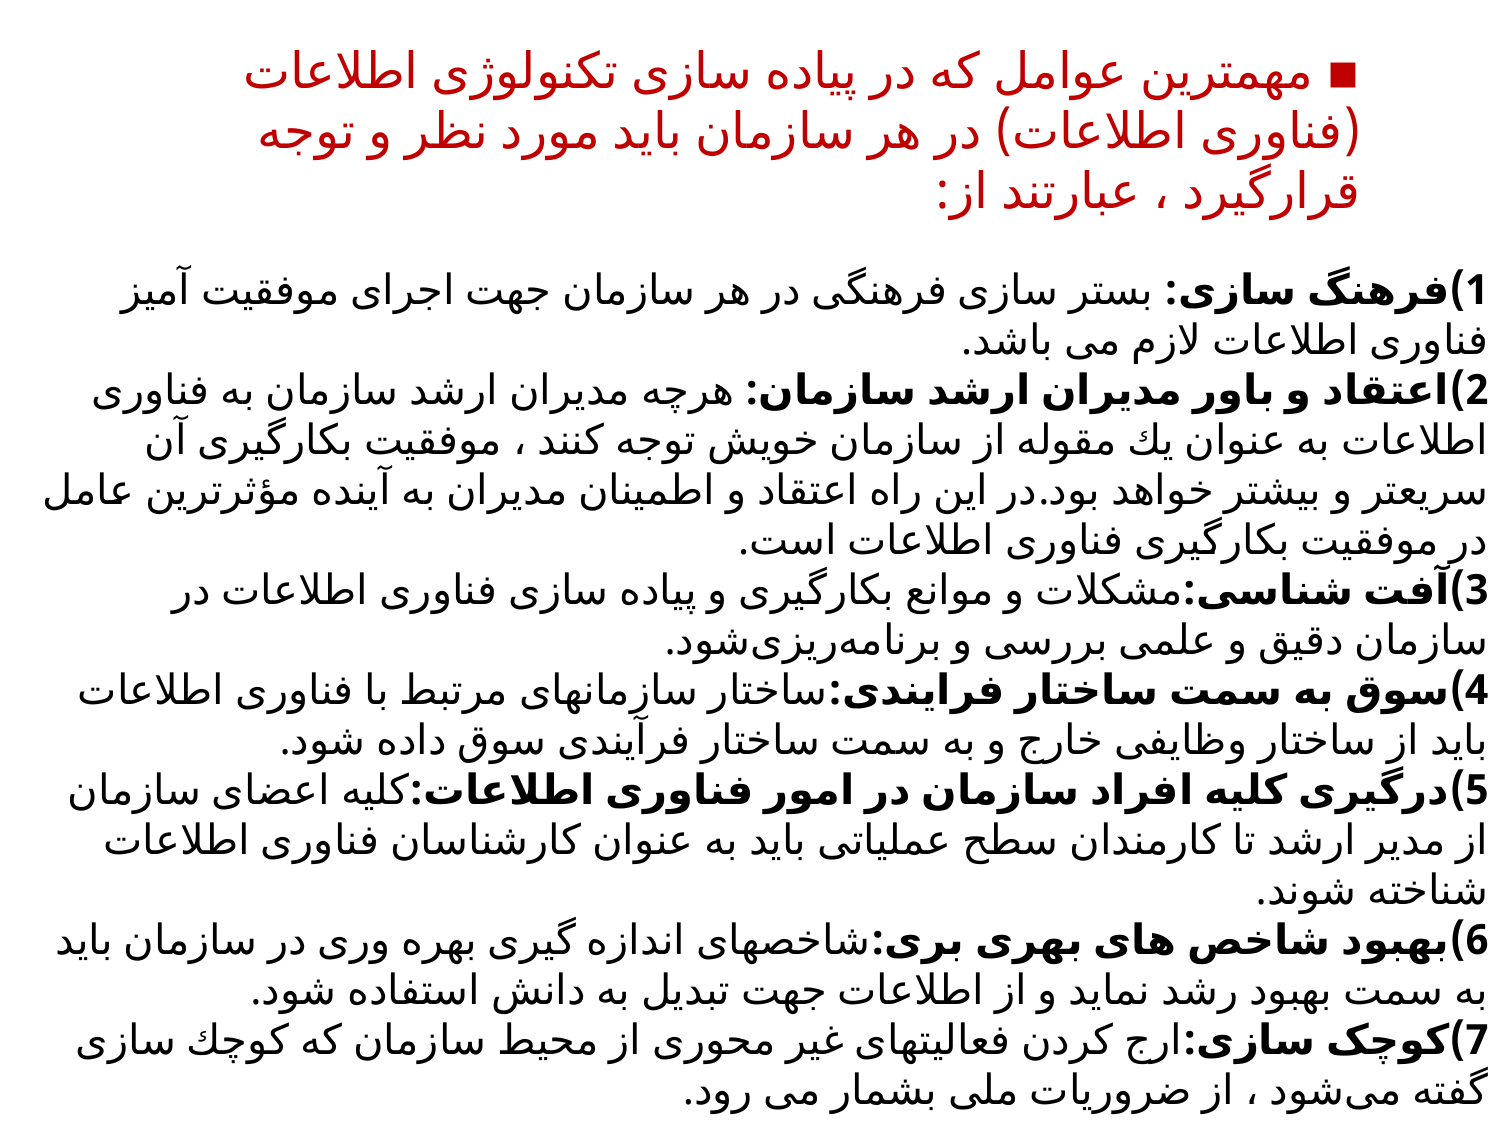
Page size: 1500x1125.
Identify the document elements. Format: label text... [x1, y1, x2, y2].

text_box 1)فرهنگ سازی: بستر سازی فرهنگی در هر سازمان جهت اجرای موفقیت آمیز فناوری اطلاعات لازم می باشد. 2)اعتقاد و باور مدیران ارشد سازمان: هرچه مدیران ارشد سازمان به فناوری اطلاعات به عنوان یك مقوله از سازمان خویش توجه كنند ، موفقیت بكارگیری آن سریعتر و بیشتر خواهد بود.در این راه اعتقاد و اطمینان مدیران به آینده مؤثرترین عامل در موفقیت بكارگیری فناوری اطلاعات است. 3)آفت شناسی:مشكلات و موانع بكارگیری و پیاده سازی فناوری اطلاعات در سازمان دقیق و علمی بررسی و برنامه‌ریزی‌شود. 4)سوق به سمت ساختار فرایندی:ساختار سازمانهای مرتبط با فناوری اطلاعات باید از ساختار وظایفی خارج و به سمت ساختار فرآیندی سوق داده شود. 5)درگیری کلیه افراد سازمان در امور فناوری اطلاعات:كلیه اعضای سازمان از مدیر ارشد تا كارمندان سطح عملیاتی باید به عنوان كارشناسان فناوری اطلاعات شناخته شوند. 6)بهبود شاخص های بهری بری:شاخصهای اندازه گیری بهره وری در سازمان باید به سمت بهبود رشد نماید و از اطلاعات جهت تبدیل به دانش استفاده شود. 7)کوچک سازی:ارج كردن فعالیتهای غیر محوری از محیط سازمان كه كوچك سازی گفته می‌شود ، از ضروریات ملی بشمار می رود. [21, 255, 1500, 1121]
text_box ▪ مهمترین عوامل كه در پیاده سازی تكنولوژی اطلاعات (فناوری اطلاعات) در هر سازمان باید مورد نظر و توجه قرارگیرد ، عبارتند از: [112, 30, 1376, 226]
